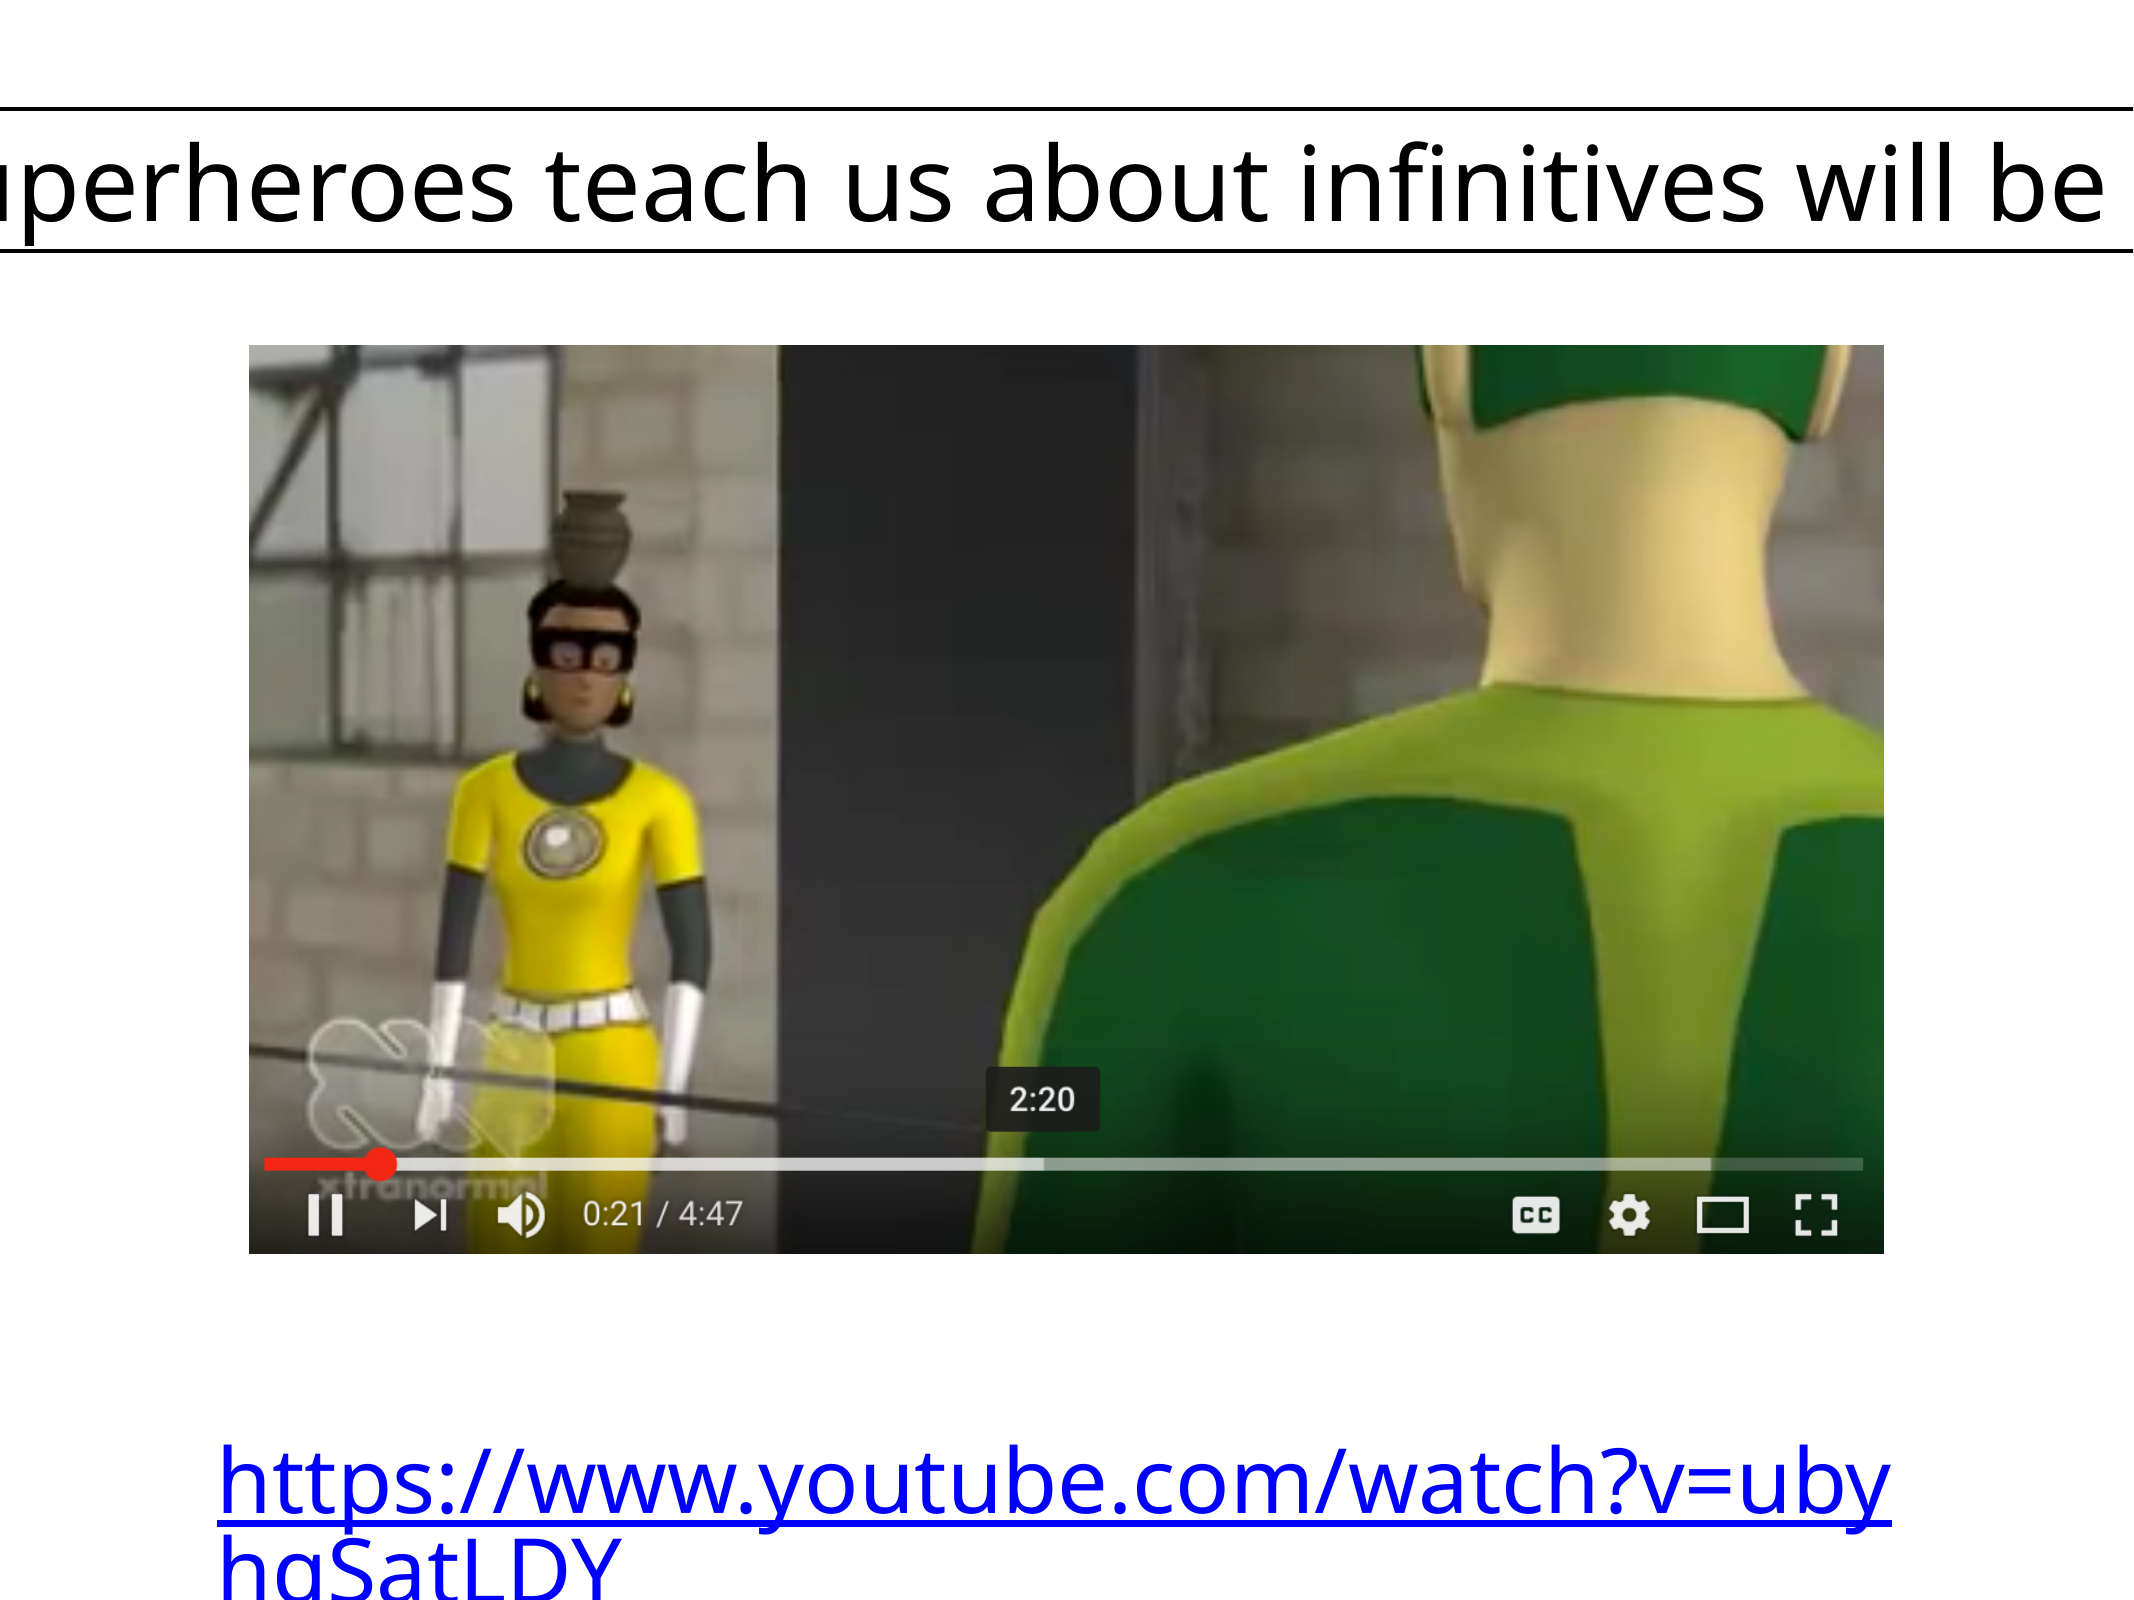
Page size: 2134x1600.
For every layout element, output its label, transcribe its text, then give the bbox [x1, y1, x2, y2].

picture [248, 345, 1885, 1255]
text_box To let the superheroes teach us about infinitives will be awesome! [0, 109, 2134, 251]
title https://www.youtube.com/watch?v=ubyhqSatLDY [207, 1320, 1926, 1555]
